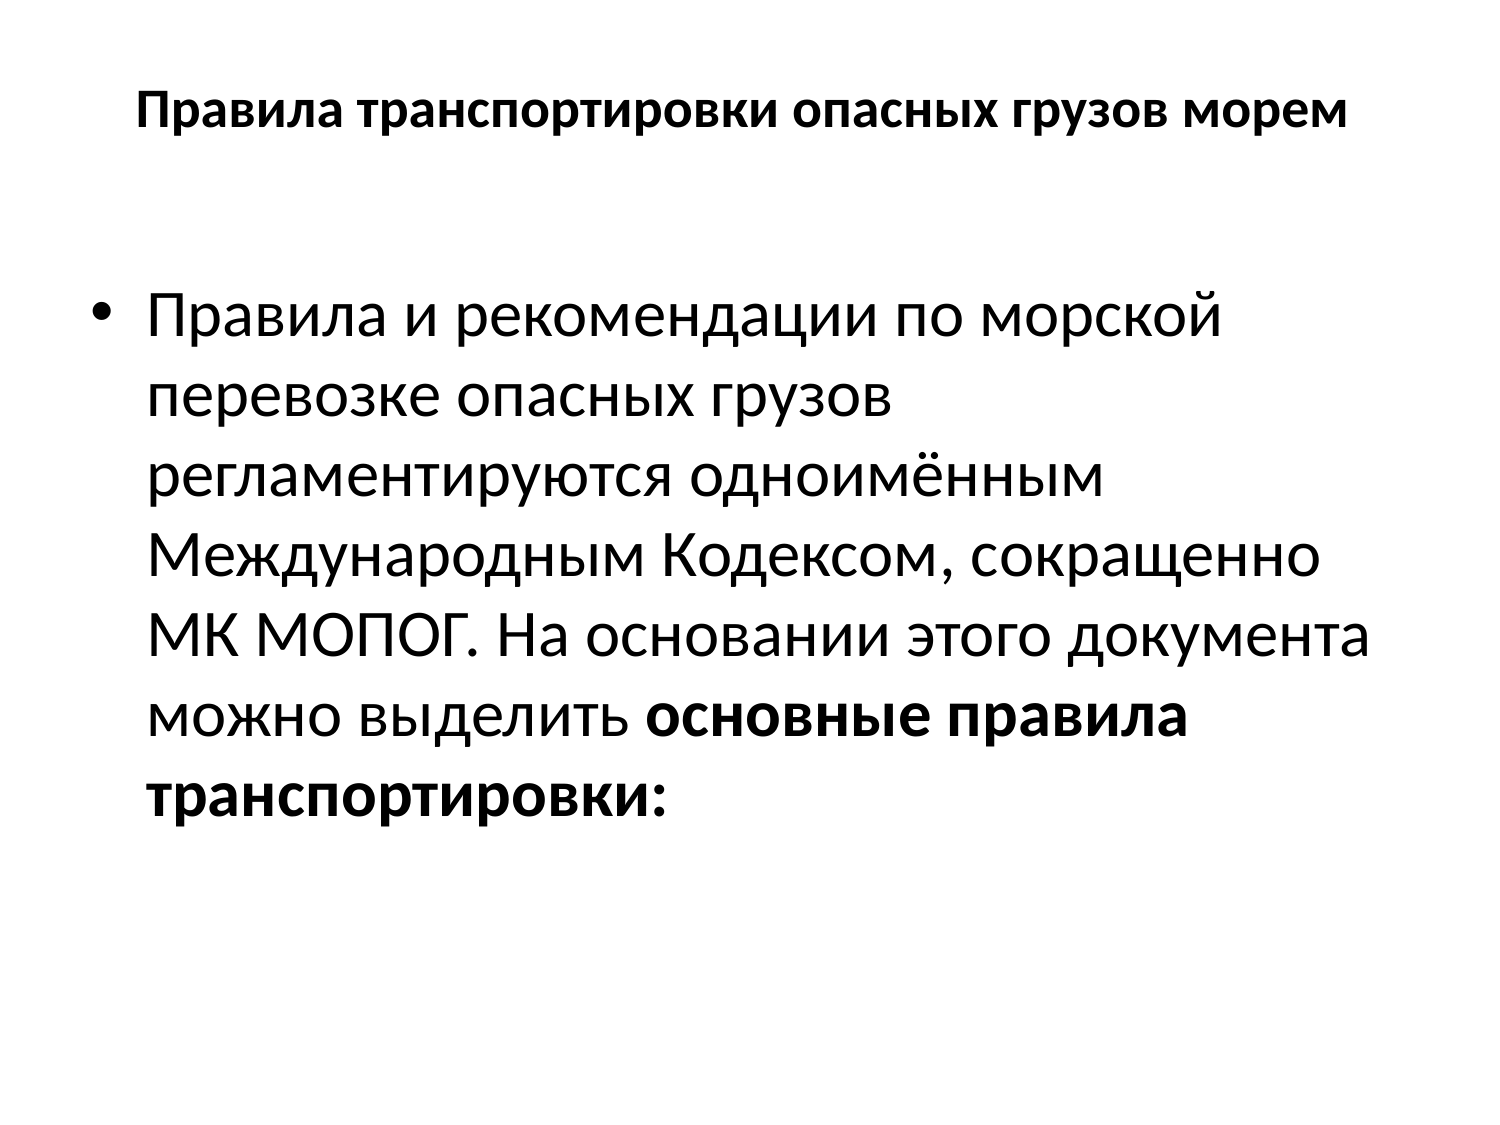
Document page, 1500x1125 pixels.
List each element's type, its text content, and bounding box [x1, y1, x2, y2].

list Правила и рекомендации по морской перевозке опасных грузов регламентируются одноимённым Международным Кодексом, сокращенно МК МОПОГ. На основании этого документа можно выделить основные правила транспортировки: [75, 262, 1425, 1005]
title Правила транспортировки опасных грузов морем [75, 45, 1425, 233]
